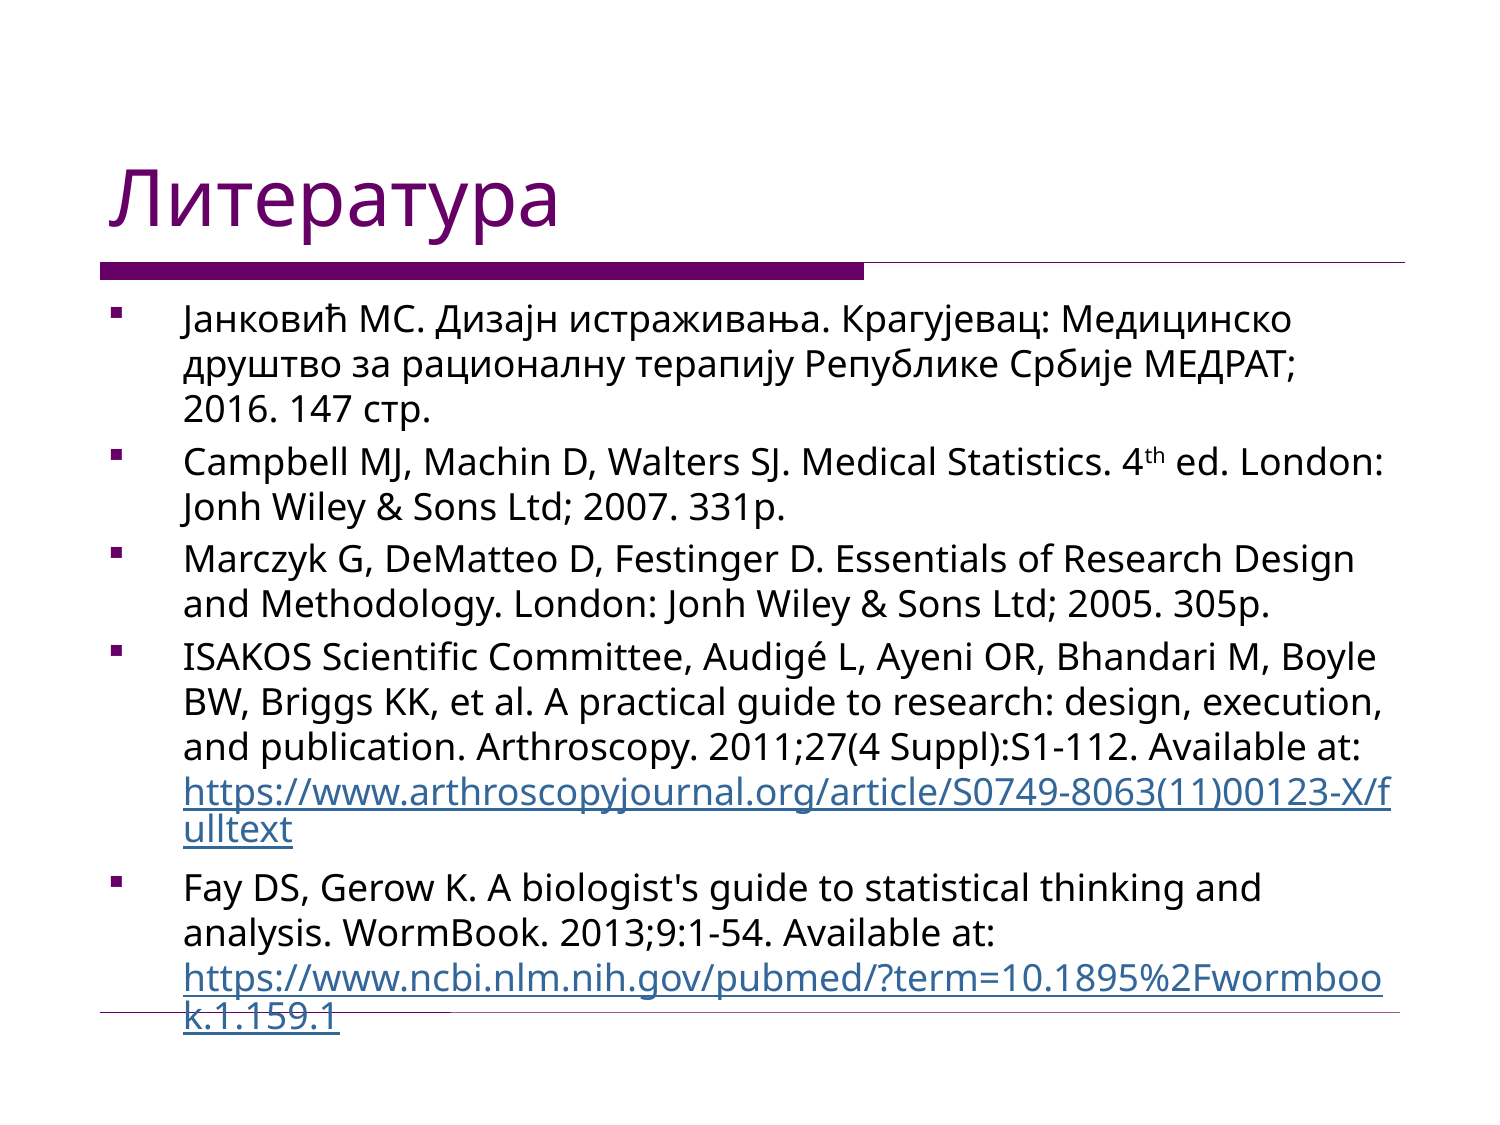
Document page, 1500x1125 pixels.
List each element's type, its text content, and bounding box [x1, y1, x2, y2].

list Јанковић МС. Дизајн истраживања. Крагујевац: Медицинско друштво за рационалну терапију Републике Србије МЕДРАТ; 2016. 147 стр. Campbell MJ, Machin D, Walters SJ. Medical Statistics. 4th ed. London: Jonh Wiley & Sons Ltd; 2007. 331p. Marczyk G, DeMatteo D, Festinger D. Essentials of Research Design and Methodology. London: Jonh Wiley & Sons Ltd; 2005. 305p. ISAKOS Scientific Committee, Audigé L, Ayeni OR, Bhandari M, Boyle BW, Briggs KK, et al. A practical guide to research: design, execution, and publication. Arthroscopy. 2011;27(4 Suppl):S1-112. Available at: https://www.arthroscopyjournal.org/article/S0749-8063(11)00123-X/fulltext Fay DS, Gerow K. A biologist's guide to statistical thinking and analysis. WormBook. 2013;9:1-54. Available at: https://www.ncbi.nlm.nih.gov/pubmed/?term=10.1895%2Fwormbook.1.159.1 [92, 287, 1413, 988]
title Литература [93, 49, 1407, 250]
